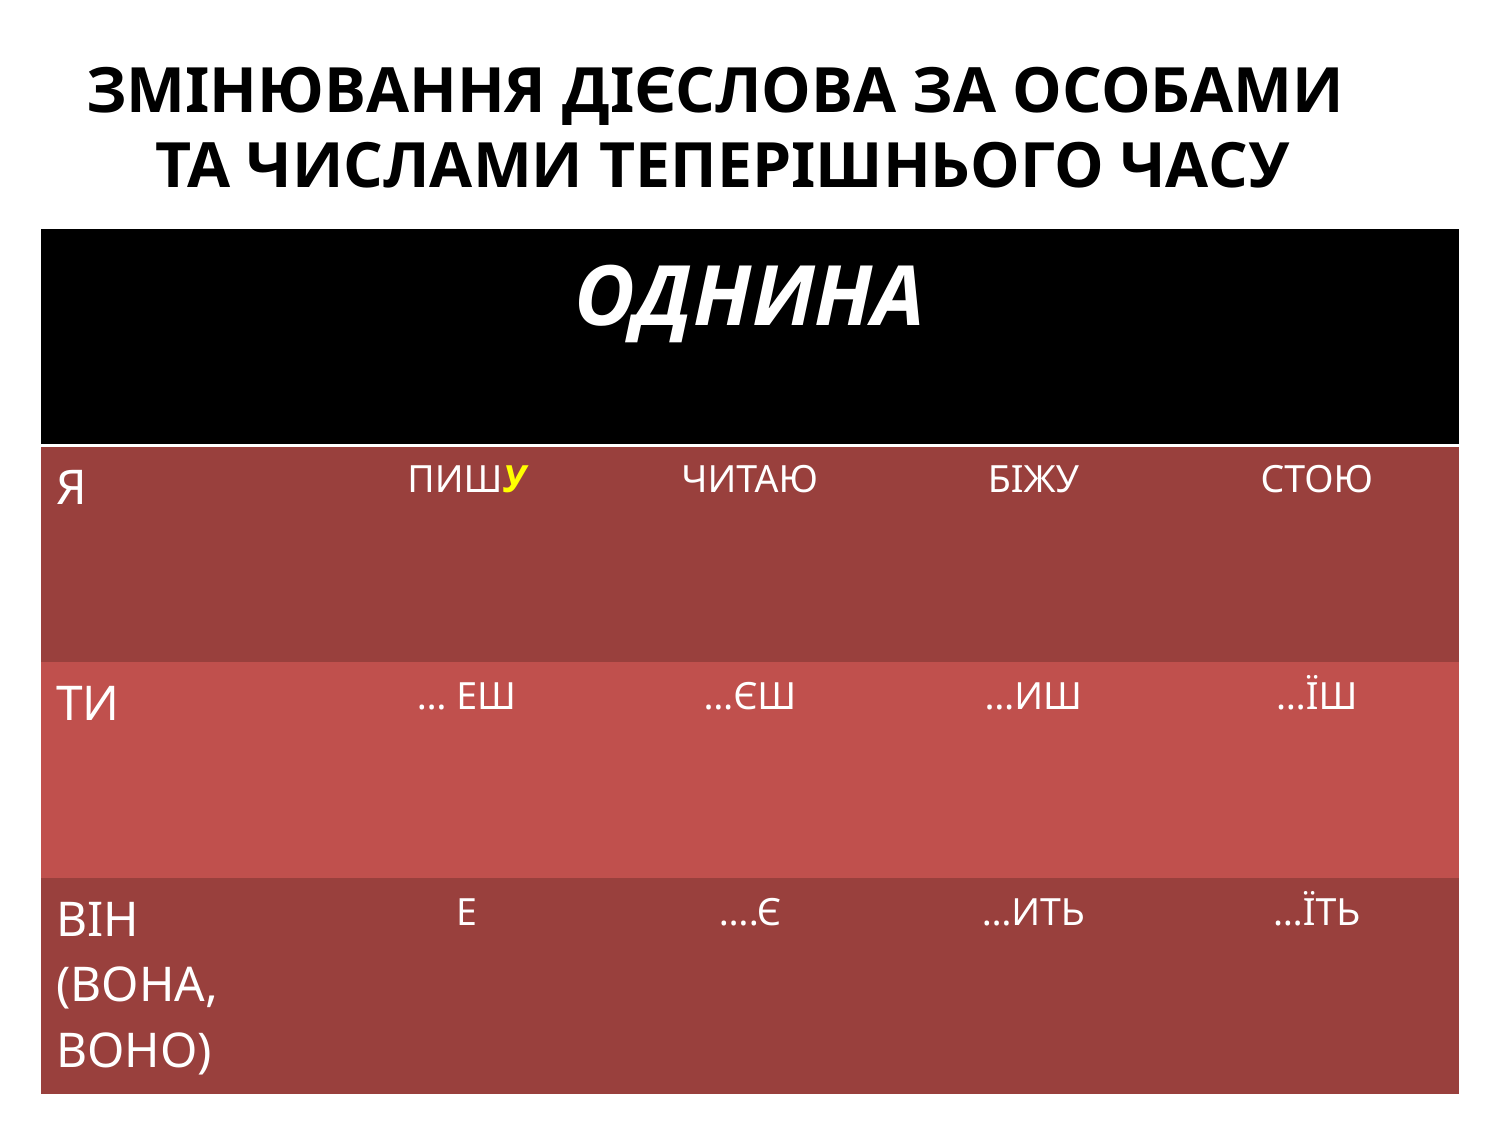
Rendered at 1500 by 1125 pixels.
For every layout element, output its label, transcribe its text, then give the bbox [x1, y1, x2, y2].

table_cell ТИ [41, 662, 325, 878]
table_cell ВІН (ВОНА, ВОНО) [41, 878, 325, 1094]
table_cell Я [41, 447, 325, 662]
table_cell ПИШУ [325, 447, 608, 662]
table_header ОДНИНА [41, 229, 1459, 444]
table_cell ….Є [608, 878, 892, 1094]
table_cell …ИТЬ [892, 878, 1175, 1094]
table_cell ЧИТАЮ [608, 447, 892, 662]
table_cell …ИШ [892, 662, 1175, 878]
table_cell …ЇШ [1175, 662, 1459, 878]
table_cell …ЇТЬ [1175, 878, 1459, 1094]
table_cell СТОЮ [1175, 447, 1459, 662]
table_cell БІЖУ [892, 447, 1175, 662]
table_cell … ЕШ [325, 662, 608, 878]
title ЗМІНЮВАННЯ ДІЄСЛОВА ЗА ОСОБАМИ ТА ЧИСЛАМИ ТЕПЕРІШНЬОГО ЧАСУ [0, 42, 1500, 209]
table_cell Е [325, 878, 608, 1094]
table_cell …ЄШ [608, 662, 892, 878]
